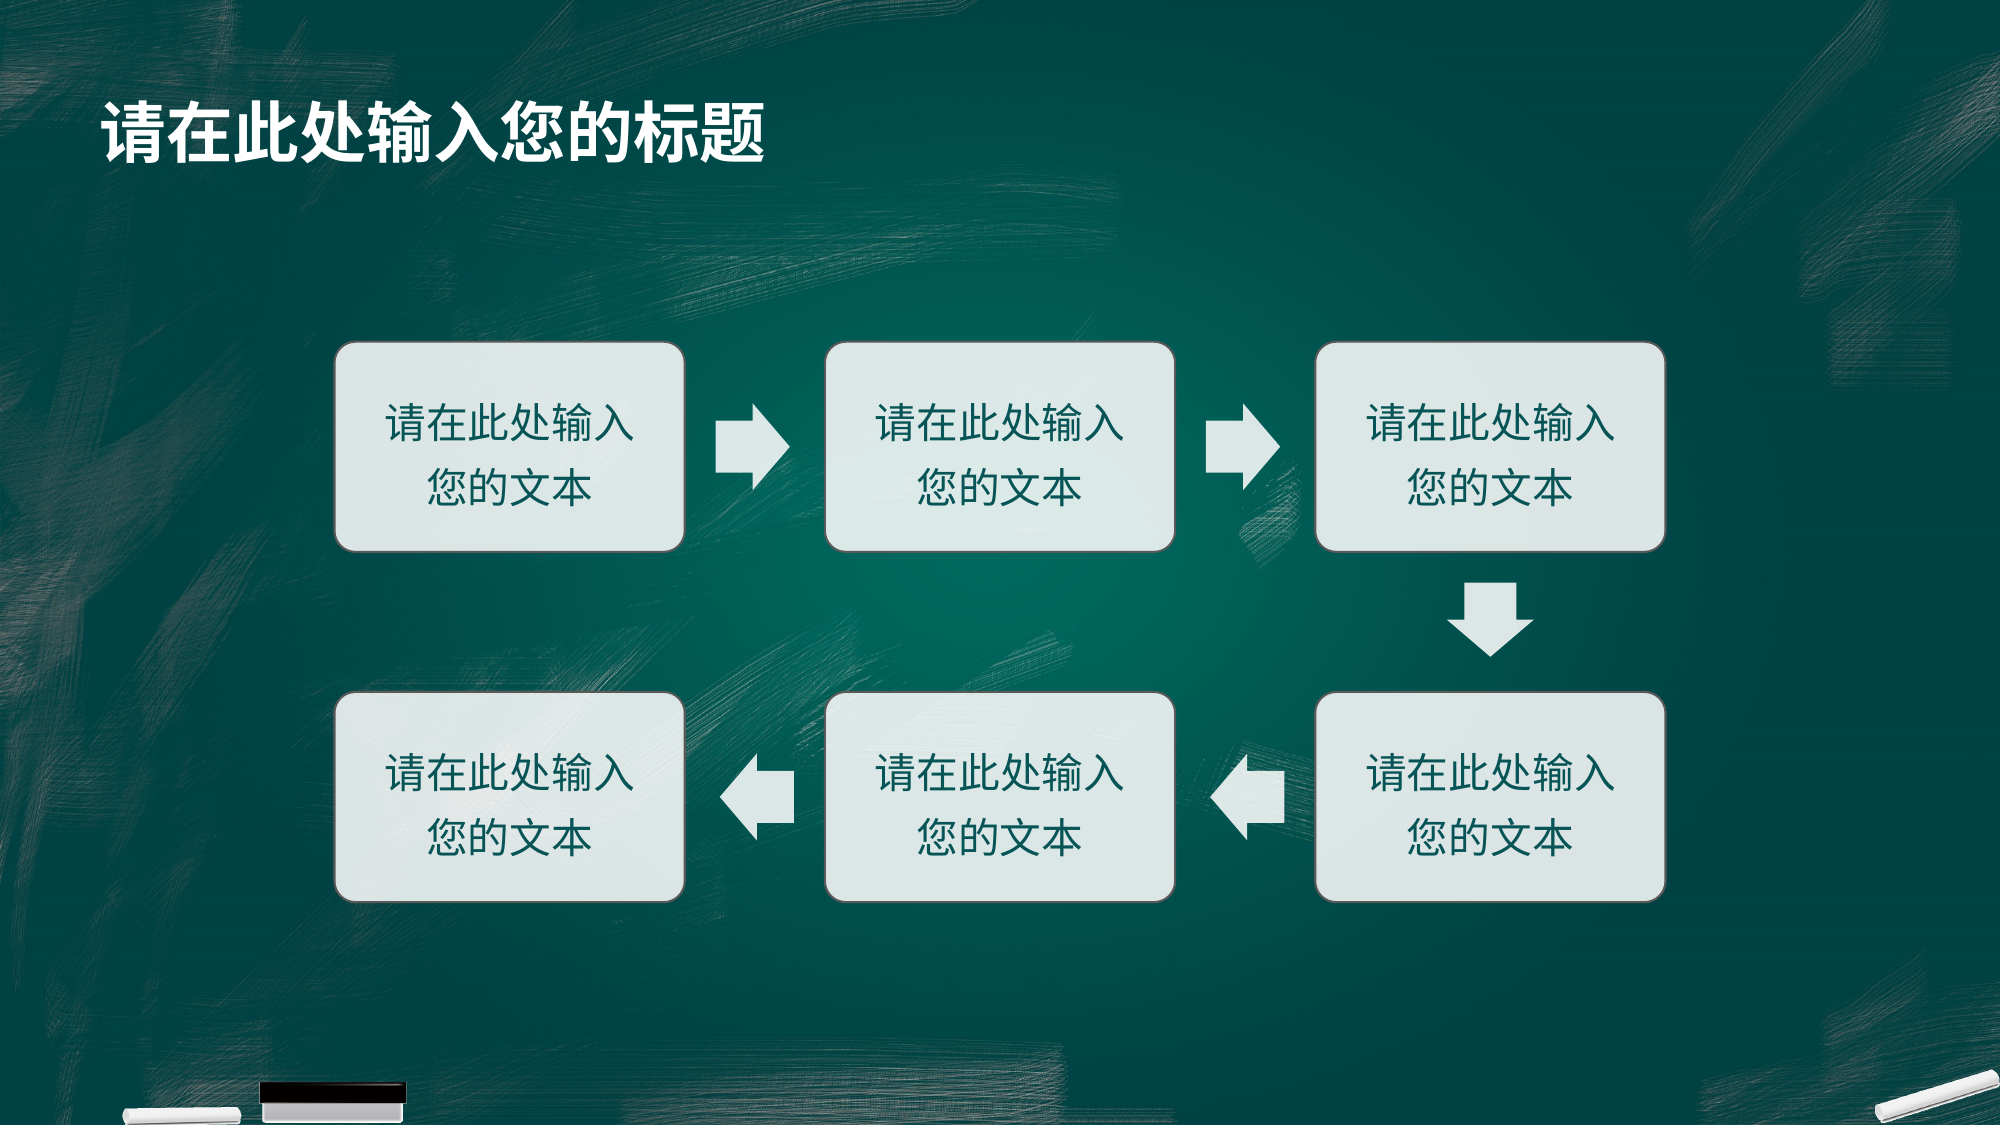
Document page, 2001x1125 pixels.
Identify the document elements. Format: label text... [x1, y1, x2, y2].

text_box 请在此处输入您的文本 [333, 340, 686, 553]
text_box 请在此处输入您的文本 [1314, 340, 1667, 553]
text_box 请在此处输入您的文本 [333, 690, 686, 904]
title 请在此处输入您的标题 [84, 56, 1929, 216]
text_box [719, 753, 794, 841]
picture [0, 0, 2000, 1125]
text_box [1446, 582, 1534, 657]
text_box [1210, 753, 1285, 841]
text_box [1205, 403, 1281, 491]
text_box 请在此处输入您的文本 [823, 690, 1177, 904]
text_box 请在此处输入您的文本 [823, 340, 1177, 553]
text_box [715, 403, 790, 491]
text_box 请在此处输入您的文本 [1314, 690, 1667, 904]
